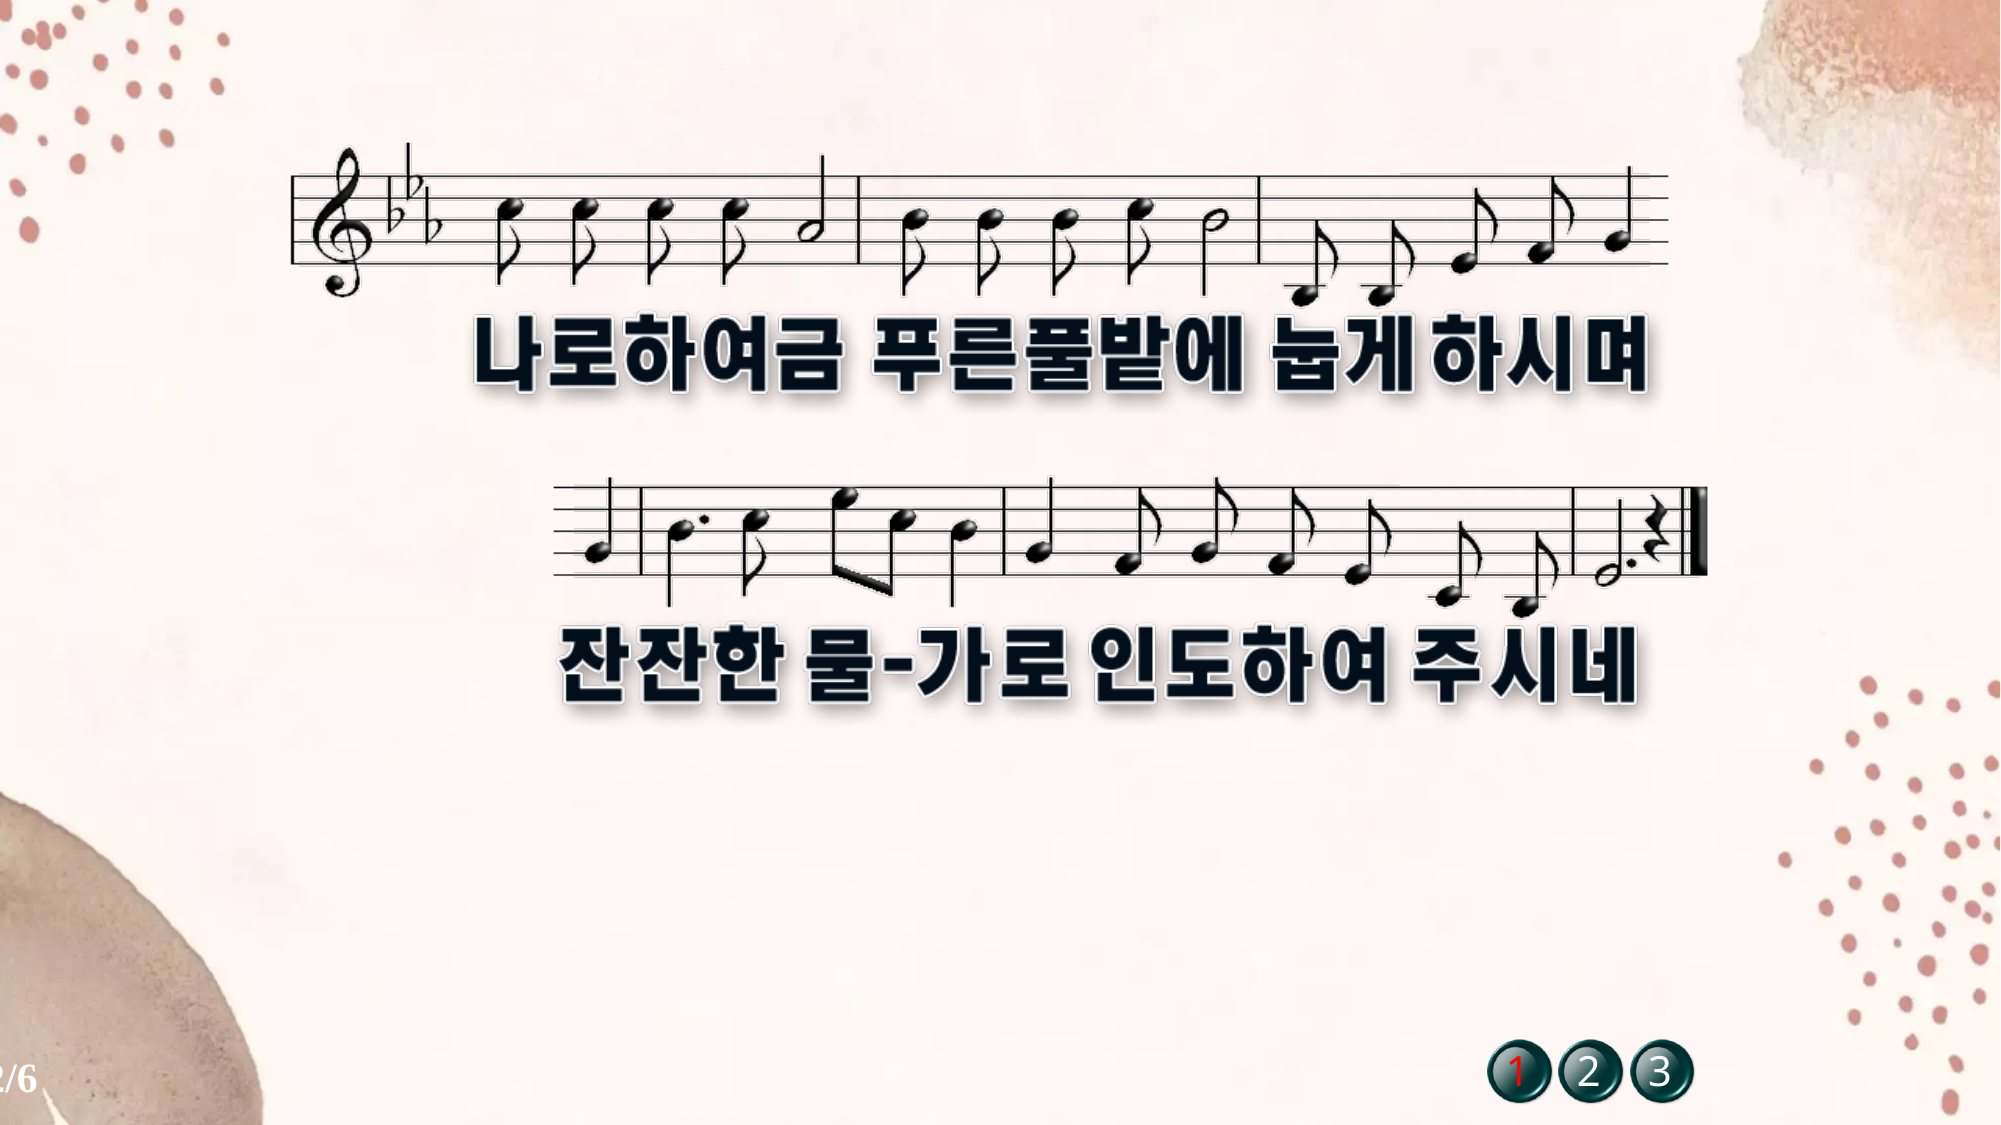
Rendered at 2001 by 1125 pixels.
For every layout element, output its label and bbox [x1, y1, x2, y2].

picture [0, 0, 2001, 1125]
text_box [1555, 1035, 1626, 1106]
text_box [1484, 1035, 1555, 1106]
text_box [1627, 1035, 1697, 1106]
